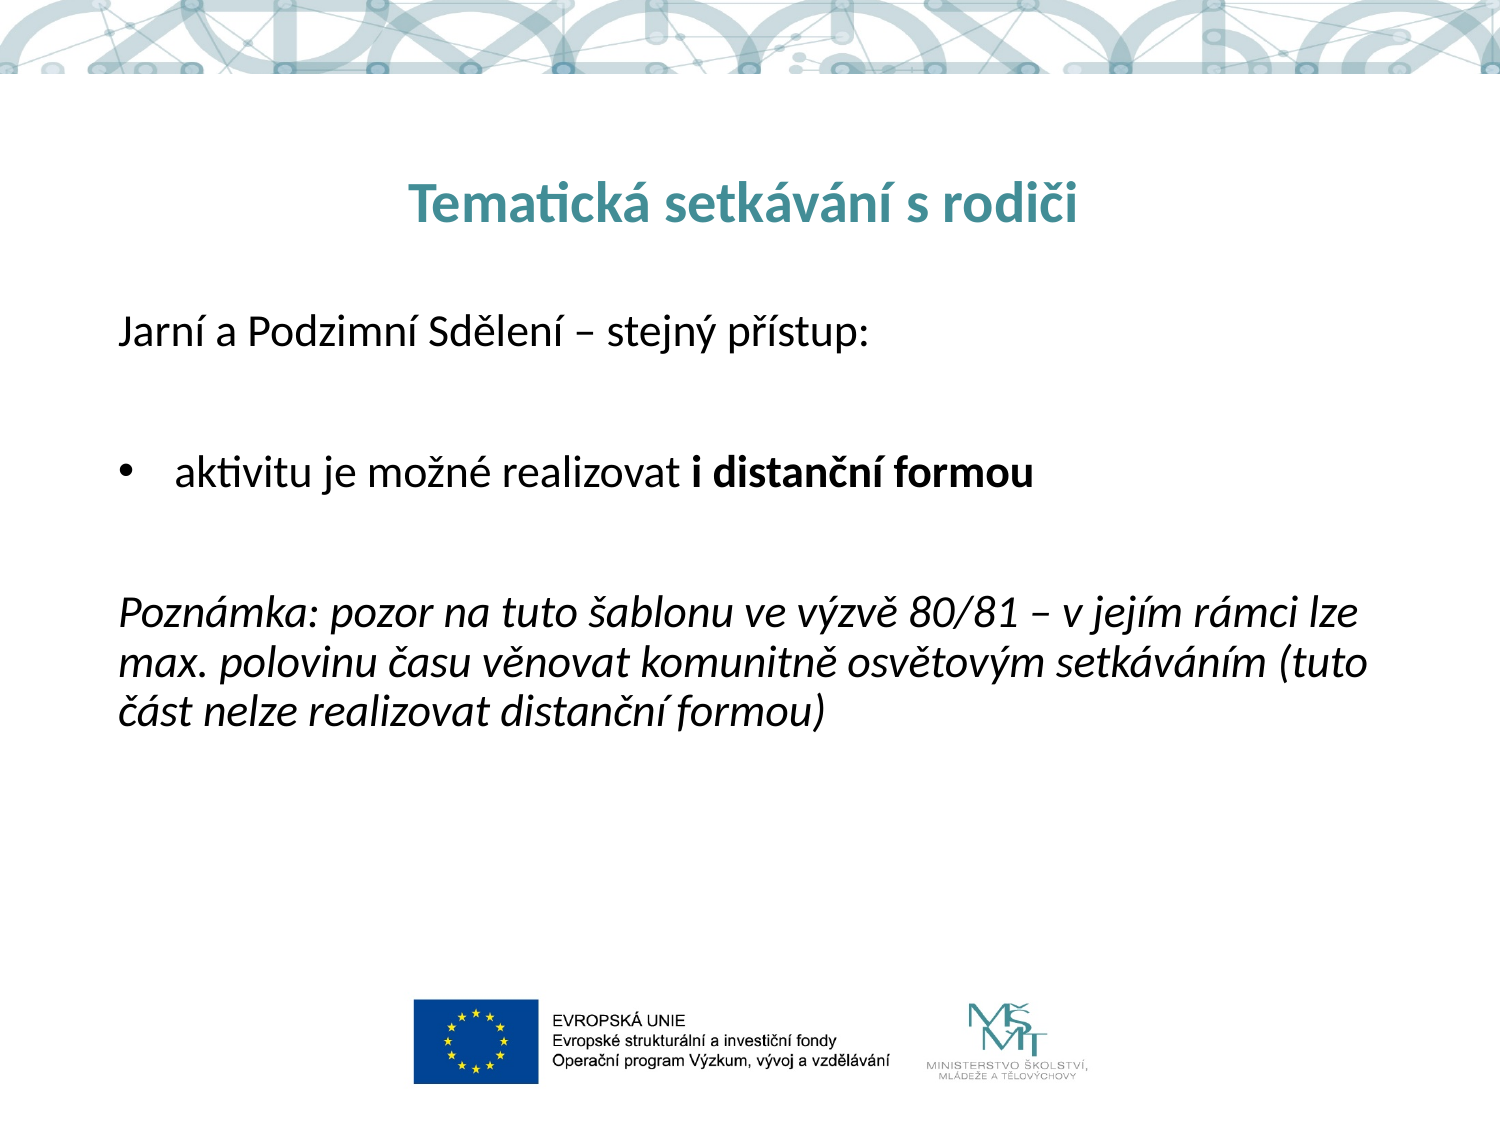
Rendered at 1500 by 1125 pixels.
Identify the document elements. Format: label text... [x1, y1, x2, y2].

picture [371, 957, 1129, 1125]
title Tematická setkávání s rodiči [103, 129, 1397, 278]
list Jarní a Podzimní Sdělení – stejný přístup: aktivitu je možné realizovat i distanční formou Poznámka: pozor na tuto šablonu ve výzvě 80/81 – v jejím rámci lze max. polovinu času věnovat komunitně osvětovým setkáváním (tuto část nelze realizovat distanční formou) [103, 299, 1397, 957]
picture [0, 0, 1500, 74]
